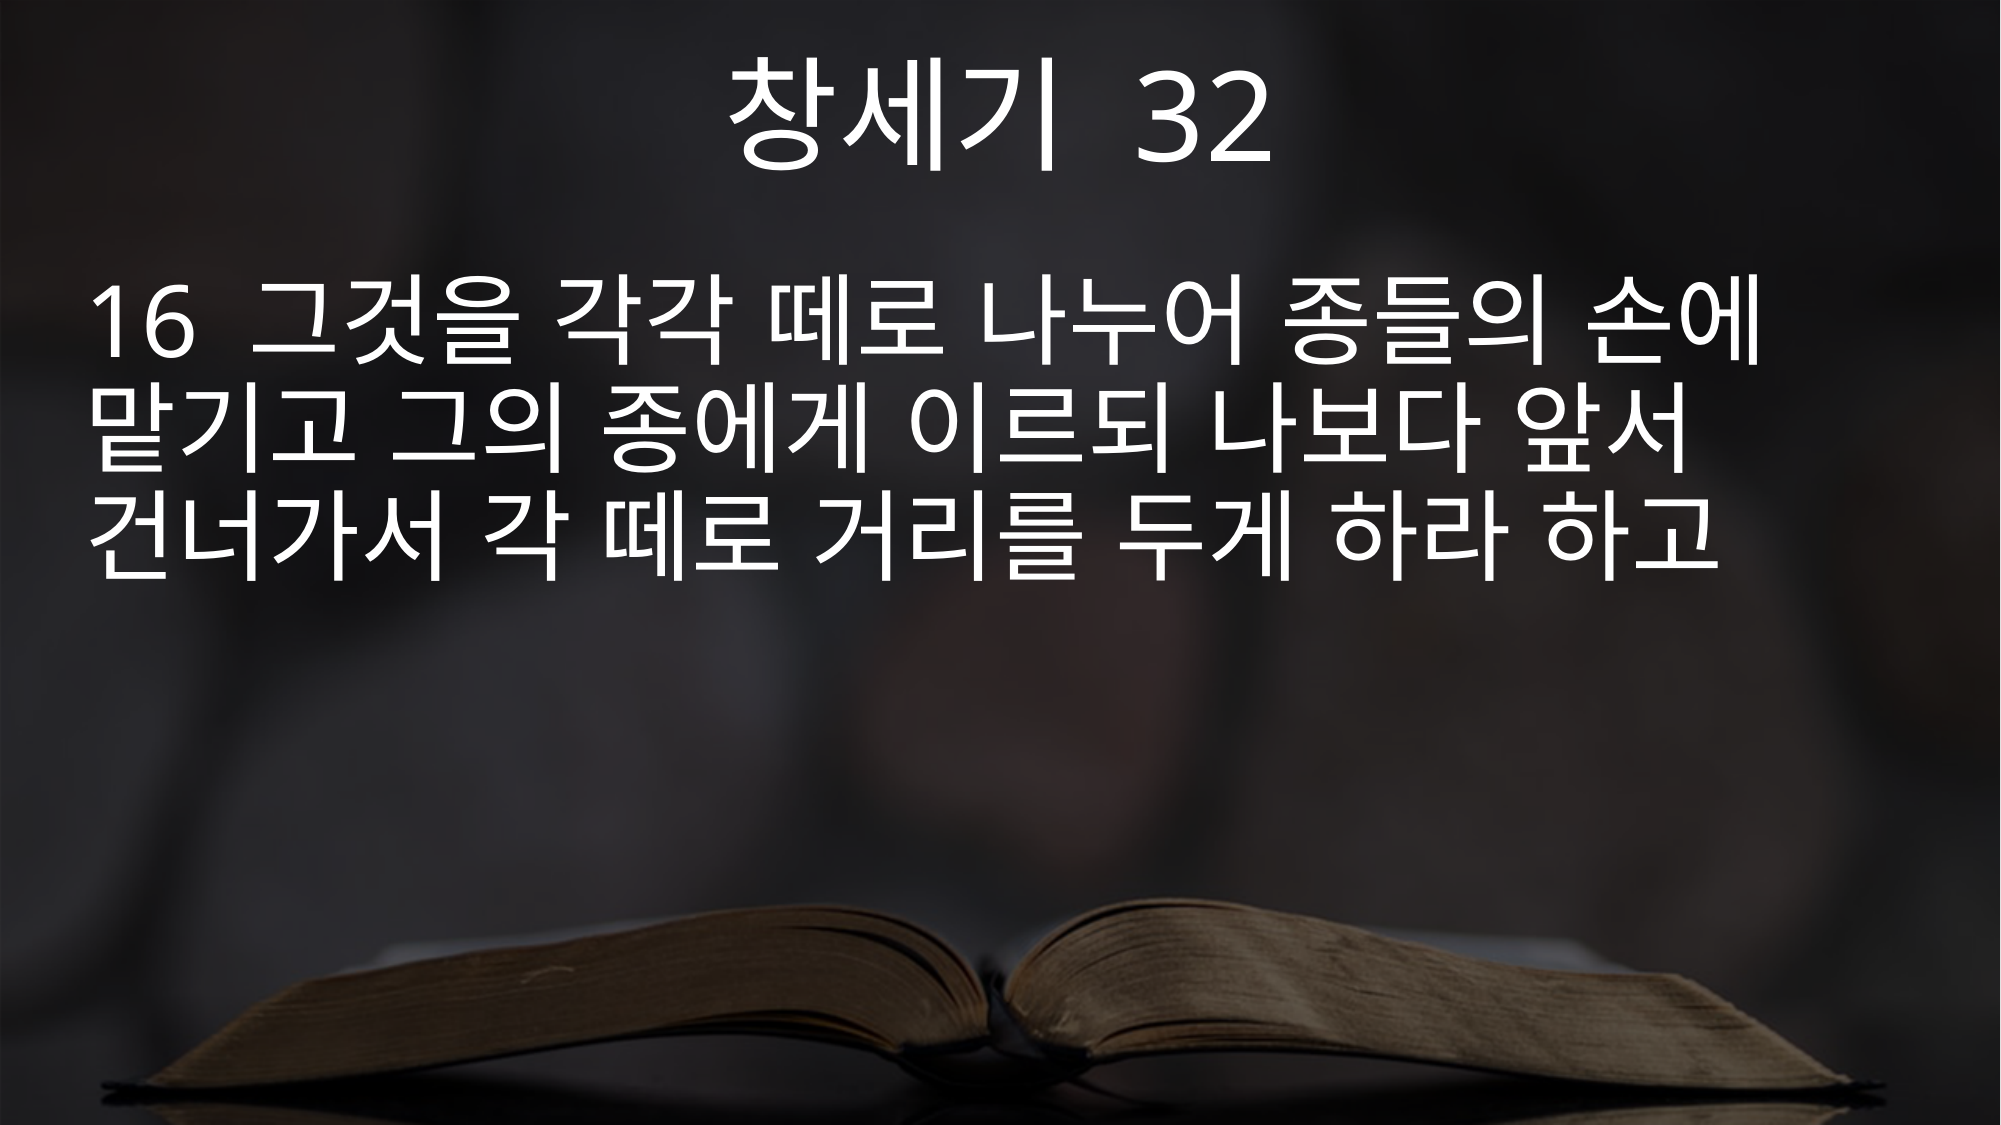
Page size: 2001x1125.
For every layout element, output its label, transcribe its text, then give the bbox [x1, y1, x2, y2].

picture [0, 0, 2001, 1125]
footer 창세기 32 [0, 32, 2000, 192]
list 16 그것을 각각 떼로 나누어 종들의 손에 맡기고 그의 종에게 이르되 나보다 앞서 건너가서 각 떼로 거리를 두게 하라 하고 [69, 263, 1953, 423]
